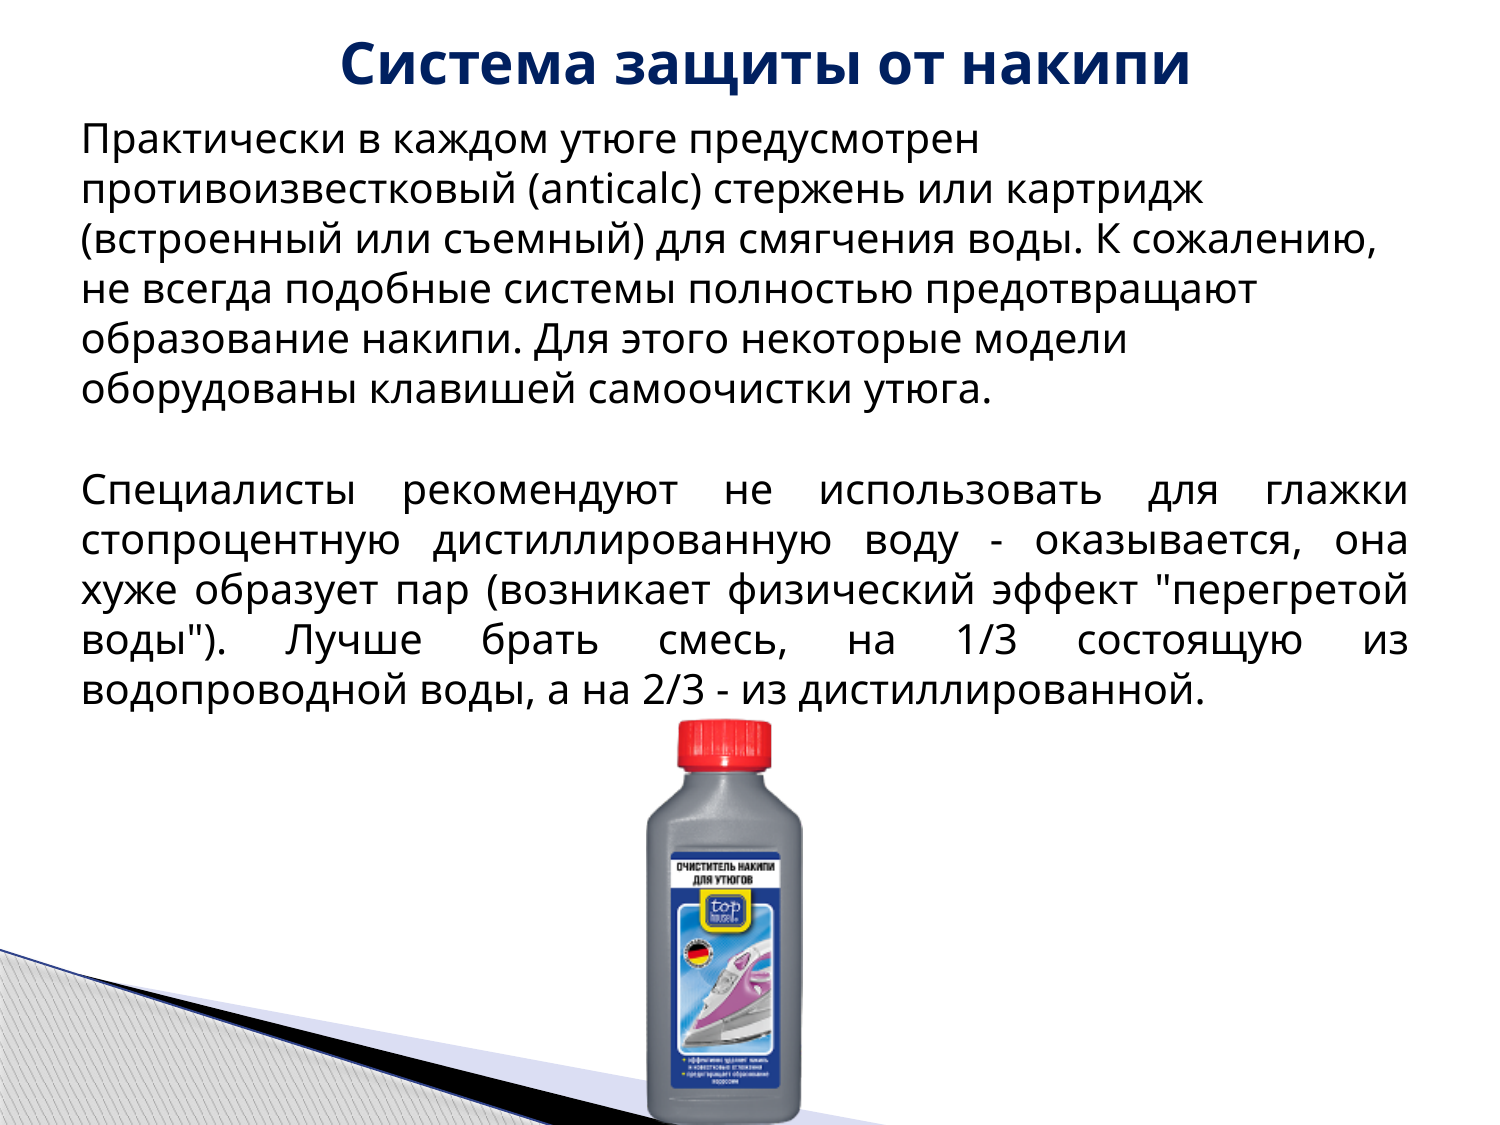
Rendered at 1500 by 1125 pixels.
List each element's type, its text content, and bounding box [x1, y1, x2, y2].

text_box Практически в каждом утюге предусмотрен противоизвестковый (anticalc) стержень или картридж (встроенный или съемный) для смягчения воды. К сожалению, не всегда подобные системы полностью предотвращают образование накипи. Для этого некоторые модели оборудованы клавишей самоочистки утюга. Специалисты рекомендуют не использовать для глажки стопроцентную дистиллированную воду - оказывается, она хуже образует пар (возникает физический эффект "перегретой воды"). Лучше брать смесь, на 1/3 состоящую из водопроводной воды, а на 2/3 - из дистиллированной. [65, 104, 1425, 720]
picture [645, 711, 804, 1125]
text_box Система защиты от накипи [324, 19, 1208, 104]
